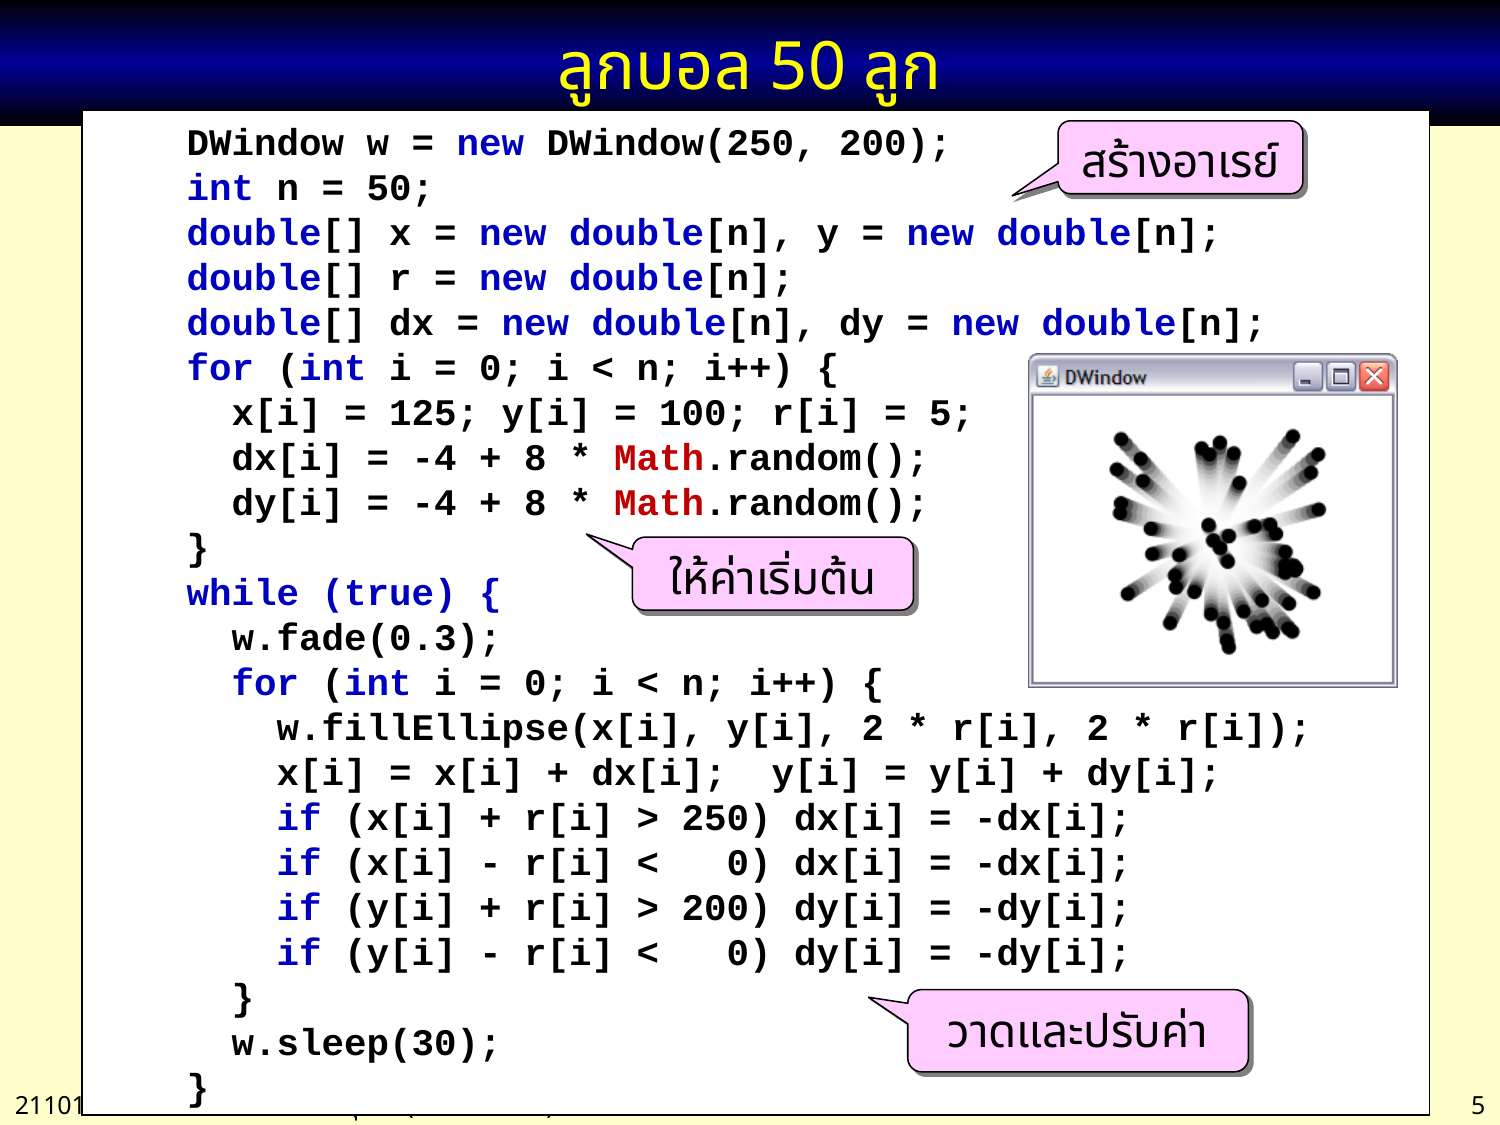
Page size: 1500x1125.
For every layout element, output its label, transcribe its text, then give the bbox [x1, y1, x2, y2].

text_box วาดและปรับค่า [868, 989, 1249, 1072]
text_box DWindow w = new DWindow(250, 200); int n = 50; double[] x = new double[n], y = new double[n]; double[] r = new double[n]; double[] dx = new double[n], dy = new double[n]; for (int i = 0; i < n; i++) { x[i] = 125; y[i] = 100; r[i] = 5; dx[i] = -4 + 8 * Math.random(); dy[i] = -4 + 8 * Math.random(); } while (true) { w.fade(0.3); for (int i = 0; i < n; i++) { w.fillEllipse(x[i], y[i], 2 * r[i], 2 * r[i]); x[i] = x[i] + dx[i]; y[i] = y[i] + dy[i]; if (x[i] + r[i] > 250) dx[i] = -dx[i]; if (x[i] - r[i] < 0) dx[i] = -dx[i]; if (y[i] + r[i] > 200) dy[i] = -dy[i]; if (y[i] - r[i] < 0) dy[i] = -dy[i]; } w.sleep(30); } [81, 110, 1430, 1115]
picture [1028, 352, 1398, 688]
text_box ให้ค่าเริ่มต้น [586, 533, 914, 611]
text_box สร้างอาเรย์ [1011, 120, 1303, 196]
title ลูกบอล 50 ลูก [0, 0, 1500, 126]
